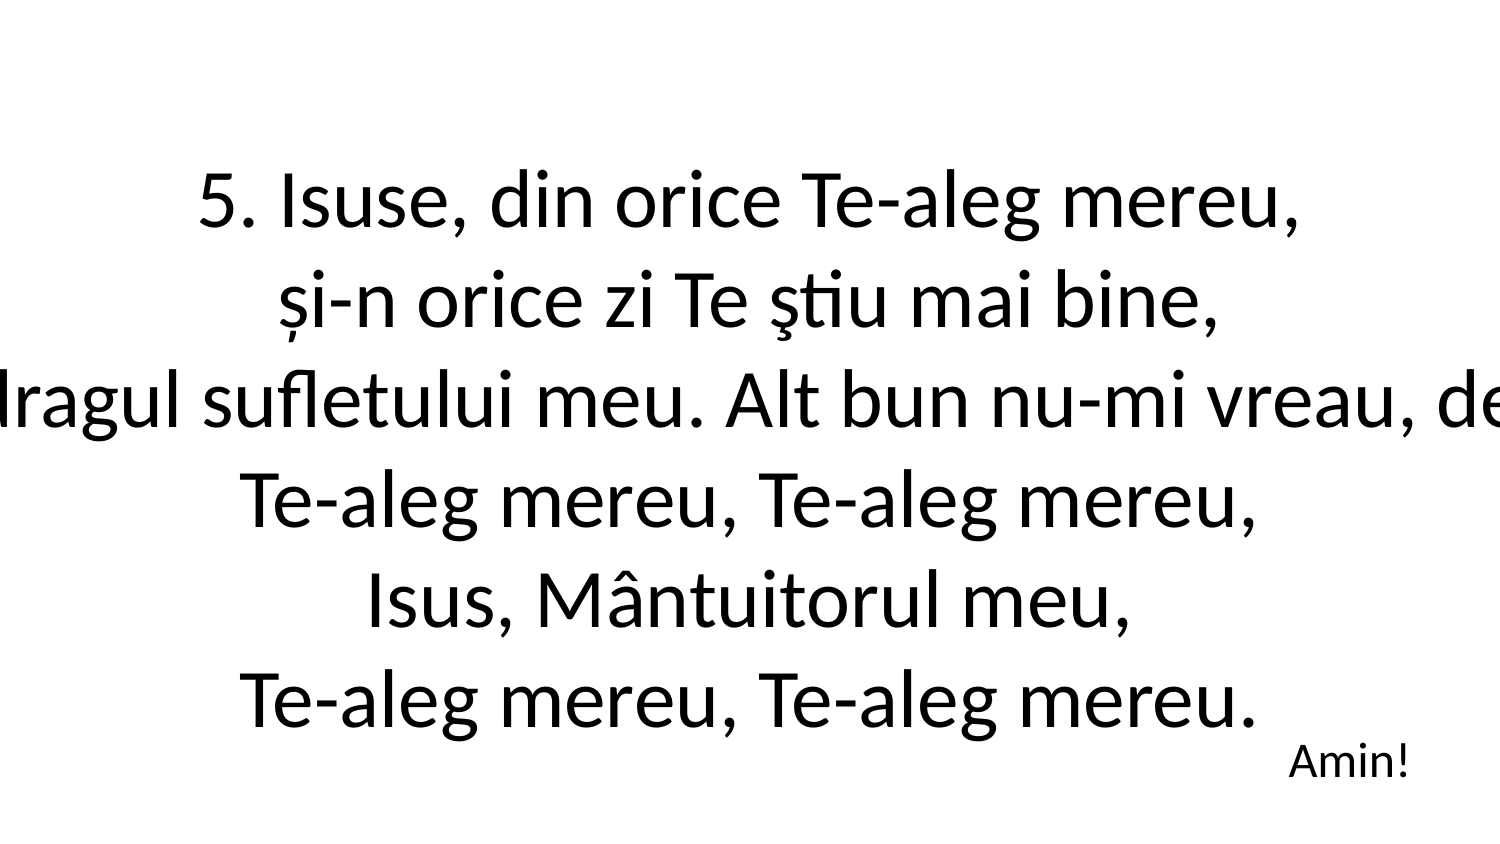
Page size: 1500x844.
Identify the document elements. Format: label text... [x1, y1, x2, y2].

text_box Amin! [1273, 674, 1427, 795]
text_box 5. Isuse, din orice Te-aleg mereu, și-n orice zi Te ştiu mai bine, căci Tu eşti dragul sufletului meu. Alt bun nu-mi vreau, decât pe Tine. Te-aleg mereu, Te-aleg mereu, Isus, Mântuitorul meu, Te-aleg mereu, Te-aleg mereu. [0, 92, 1500, 752]
